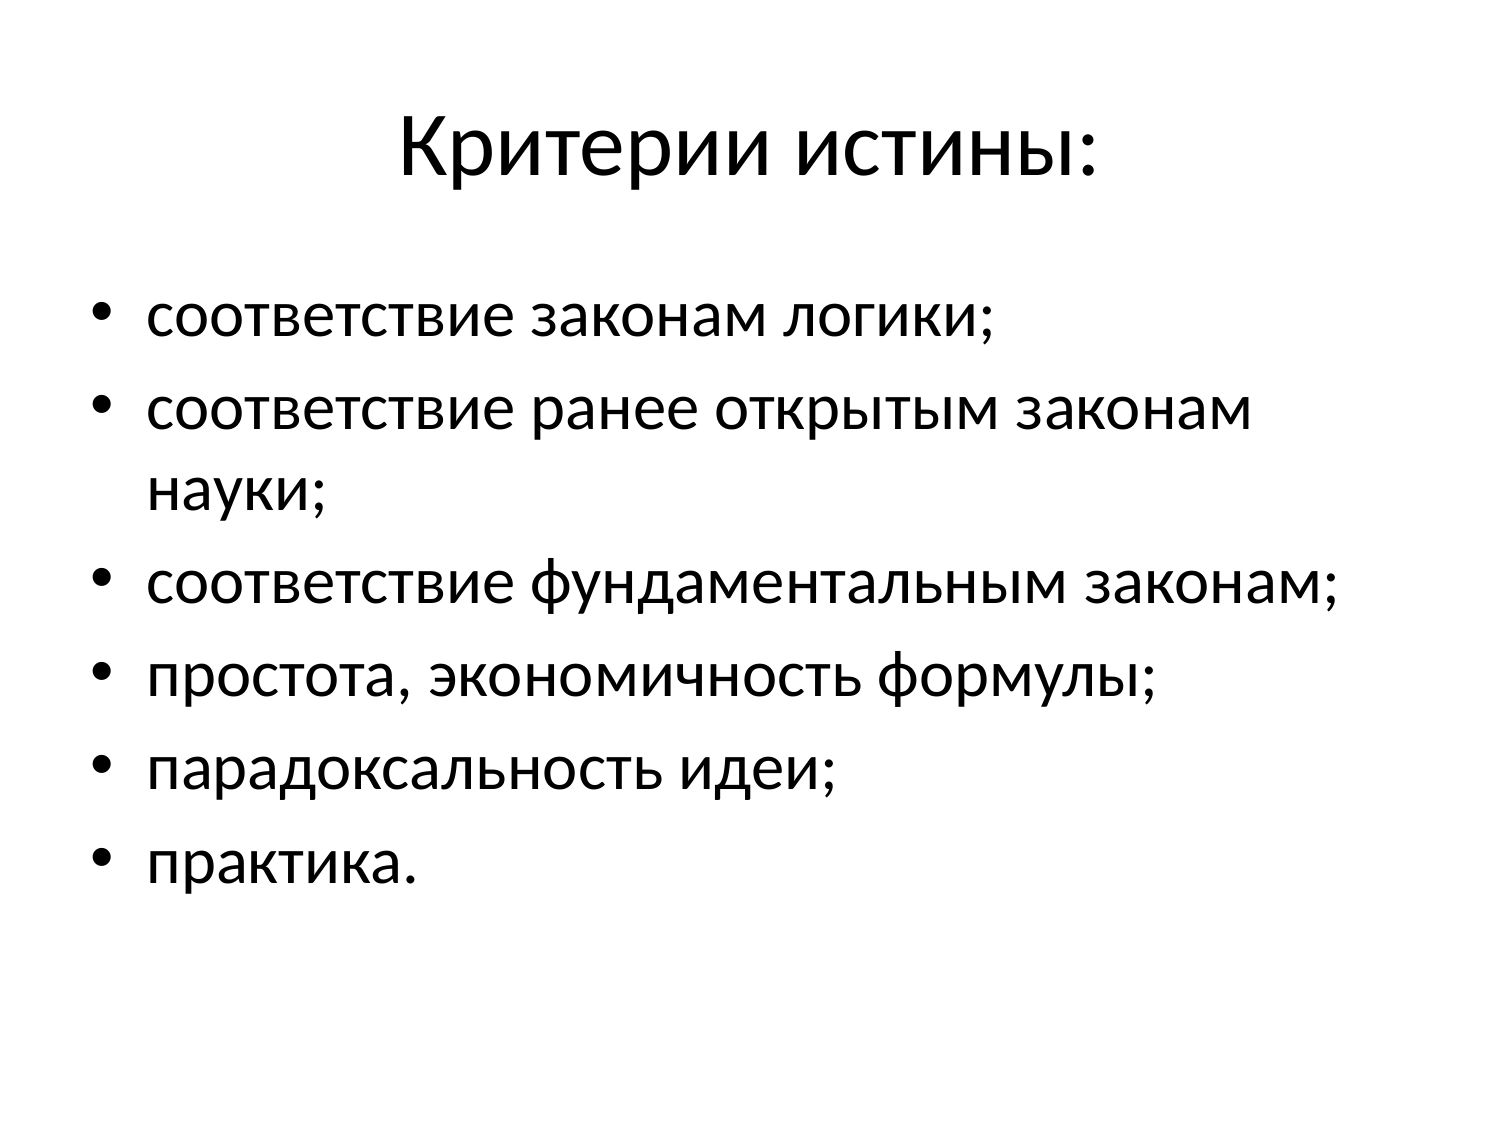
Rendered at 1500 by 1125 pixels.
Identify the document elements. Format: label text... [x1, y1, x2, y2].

list соответствие законам логики; соответствие ранее открытым законам науки; соответствие фундаментальным законам; простота, экономичность формулы; парадоксальность идеи; практика. [75, 262, 1425, 1005]
title Критерии истины: [75, 45, 1425, 233]
